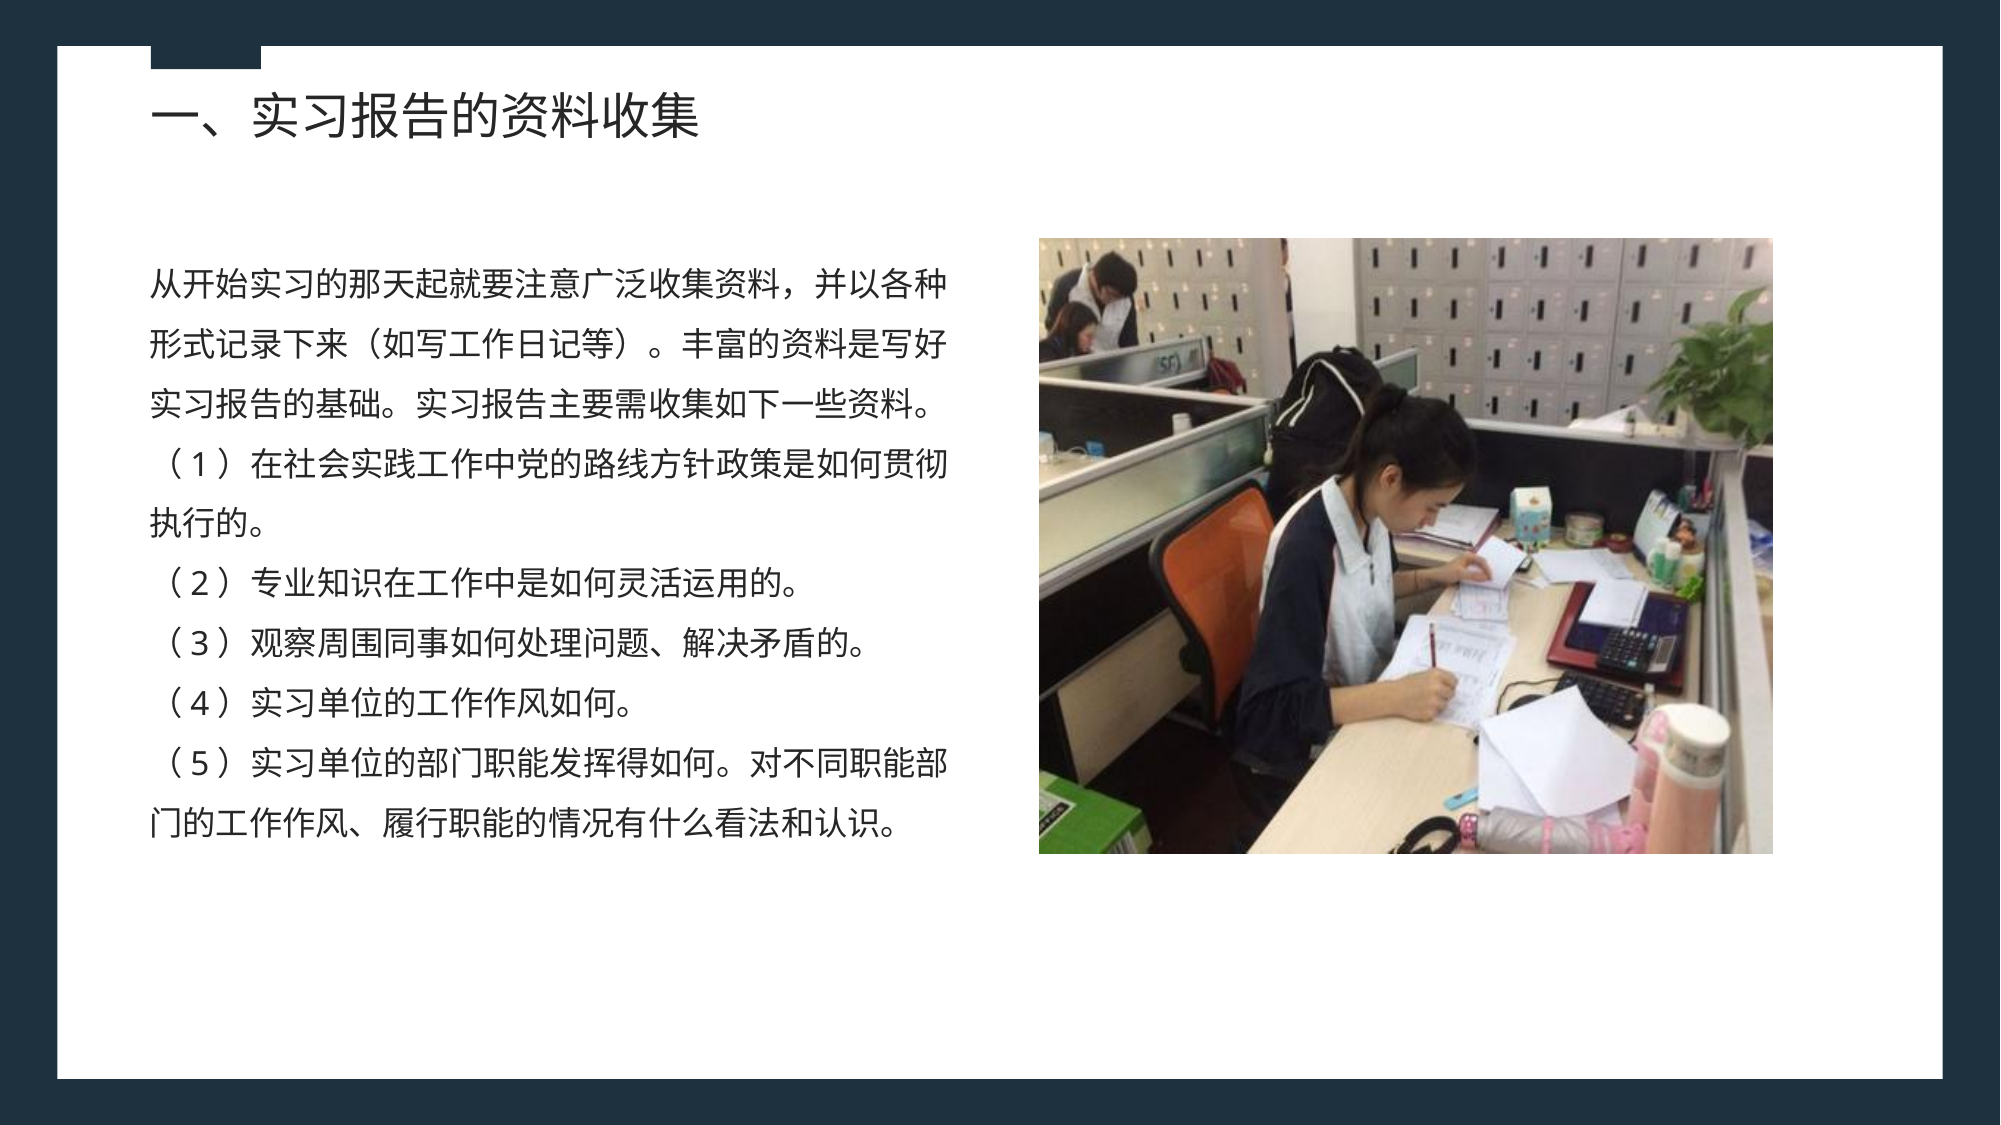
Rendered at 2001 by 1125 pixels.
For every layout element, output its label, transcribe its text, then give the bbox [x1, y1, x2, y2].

picture [1039, 238, 1773, 854]
text_box 一、实习报告的资料收集 [150, 77, 965, 152]
text_box 从开始实习的那天起就要注意广泛收集资料，并以各种形式记录下来（如写工作日记等）。丰富的资料是写好实习报告的基础。实习报告主要需收集如下一些资料。 （1）在社会实践工作中党的路线方针政策是如何贯彻执行的。 （2）专业知识在工作中是如何灵活运用的。 （3）观察周围同事如何处理问题、解决矛盾的。 （4）实习单位的工作作风如何。 （5）实习单位的部门职能发挥得如何。对不同职能部门的工作作风、履行职能的情况有什么看法和认识。 [134, 235, 981, 850]
